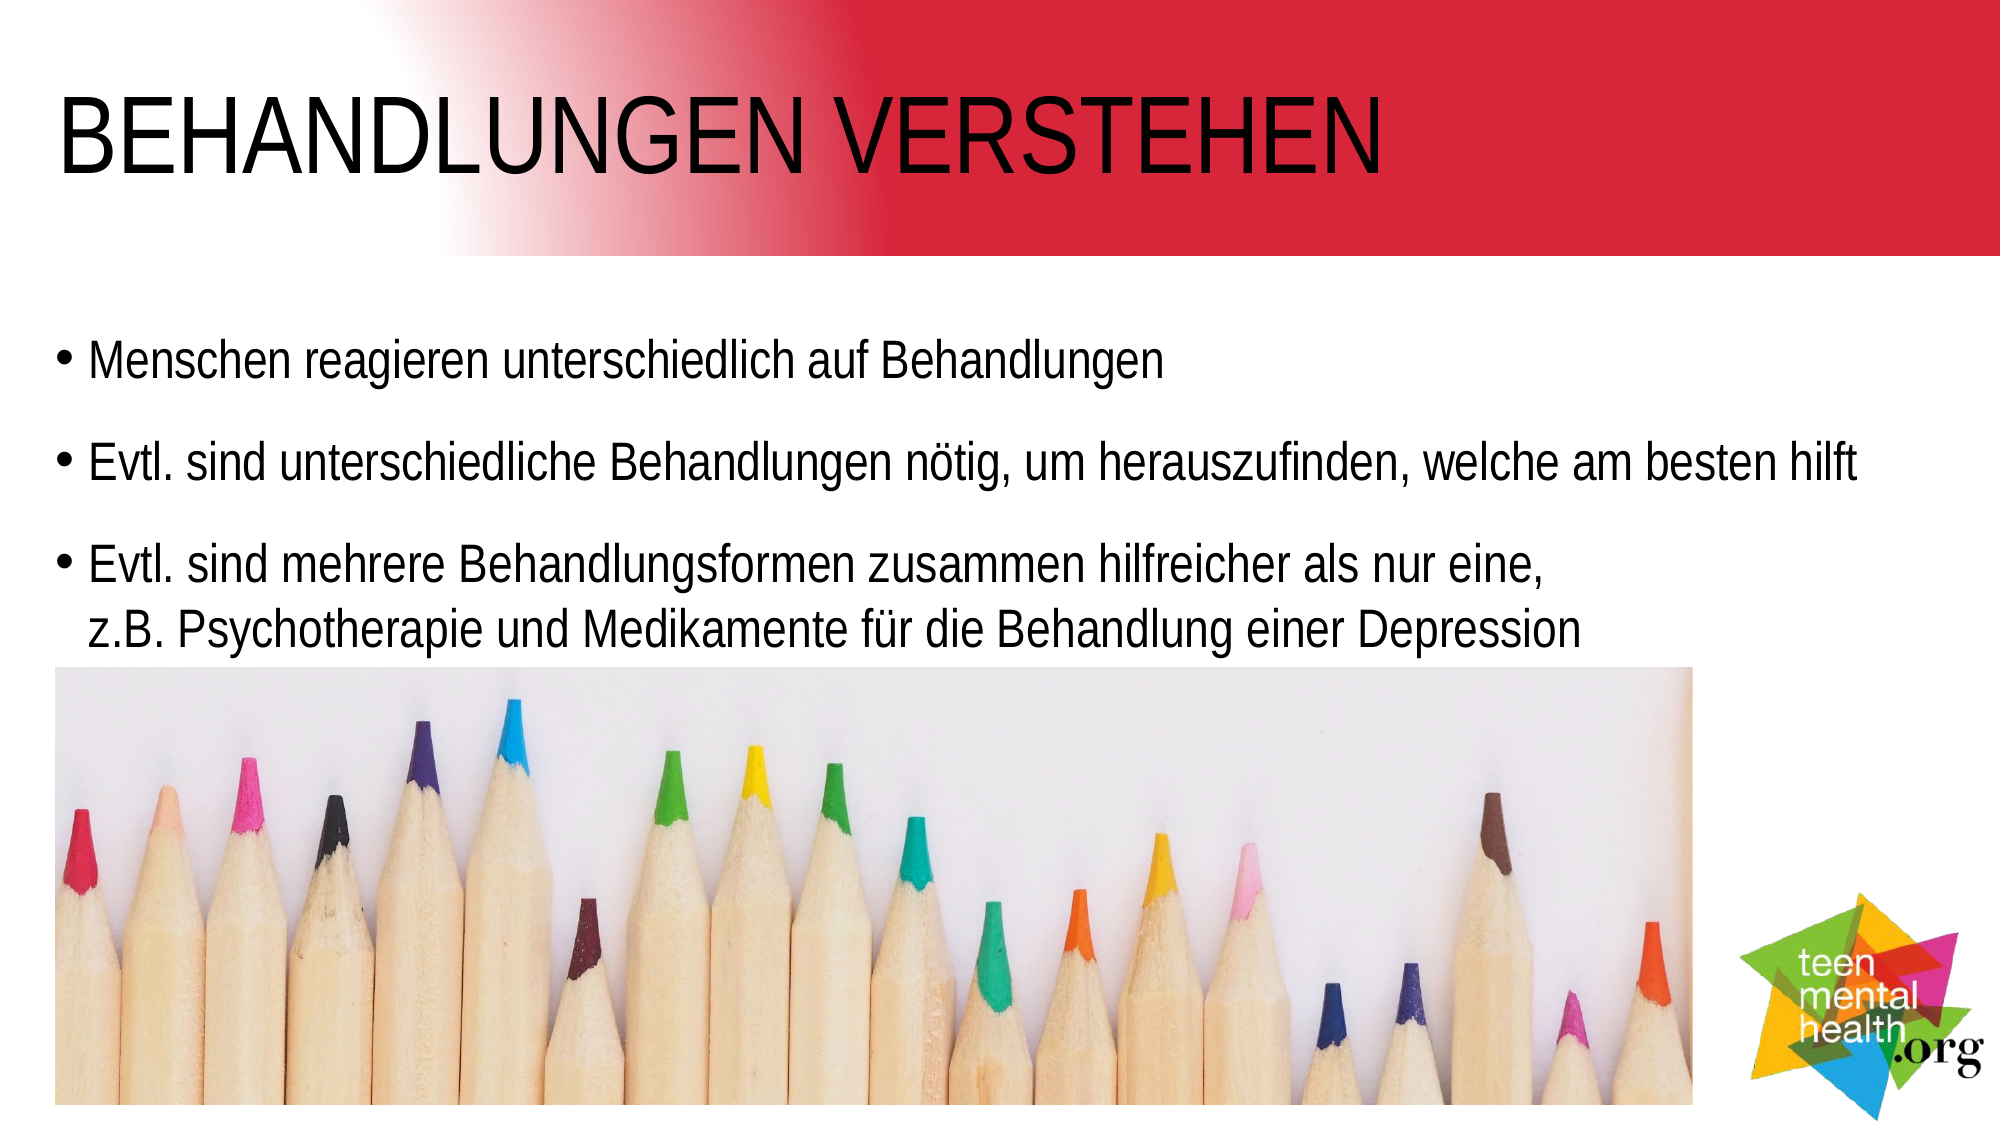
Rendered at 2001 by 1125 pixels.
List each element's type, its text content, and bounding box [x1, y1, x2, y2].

text_box Menschen reagieren unterschiedlich auf Behandlungen Evtl. sind unterschiedliche Behandlungen nötig, um herauszufinden, welche am besten hilft Evtl. sind mehrere Behandlungsformen zusammen hilfreicher als nur eine, z.B. Psychotherapie und Medikamente für die Behandlung einer Depression [53, 287, 1913, 659]
picture [54, 667, 1693, 1106]
picture [1739, 892, 1984, 1121]
picture [0, 0, 2000, 256]
title BEHANDLUNGEN VERSTEHEN [55, 60, 1863, 252]
